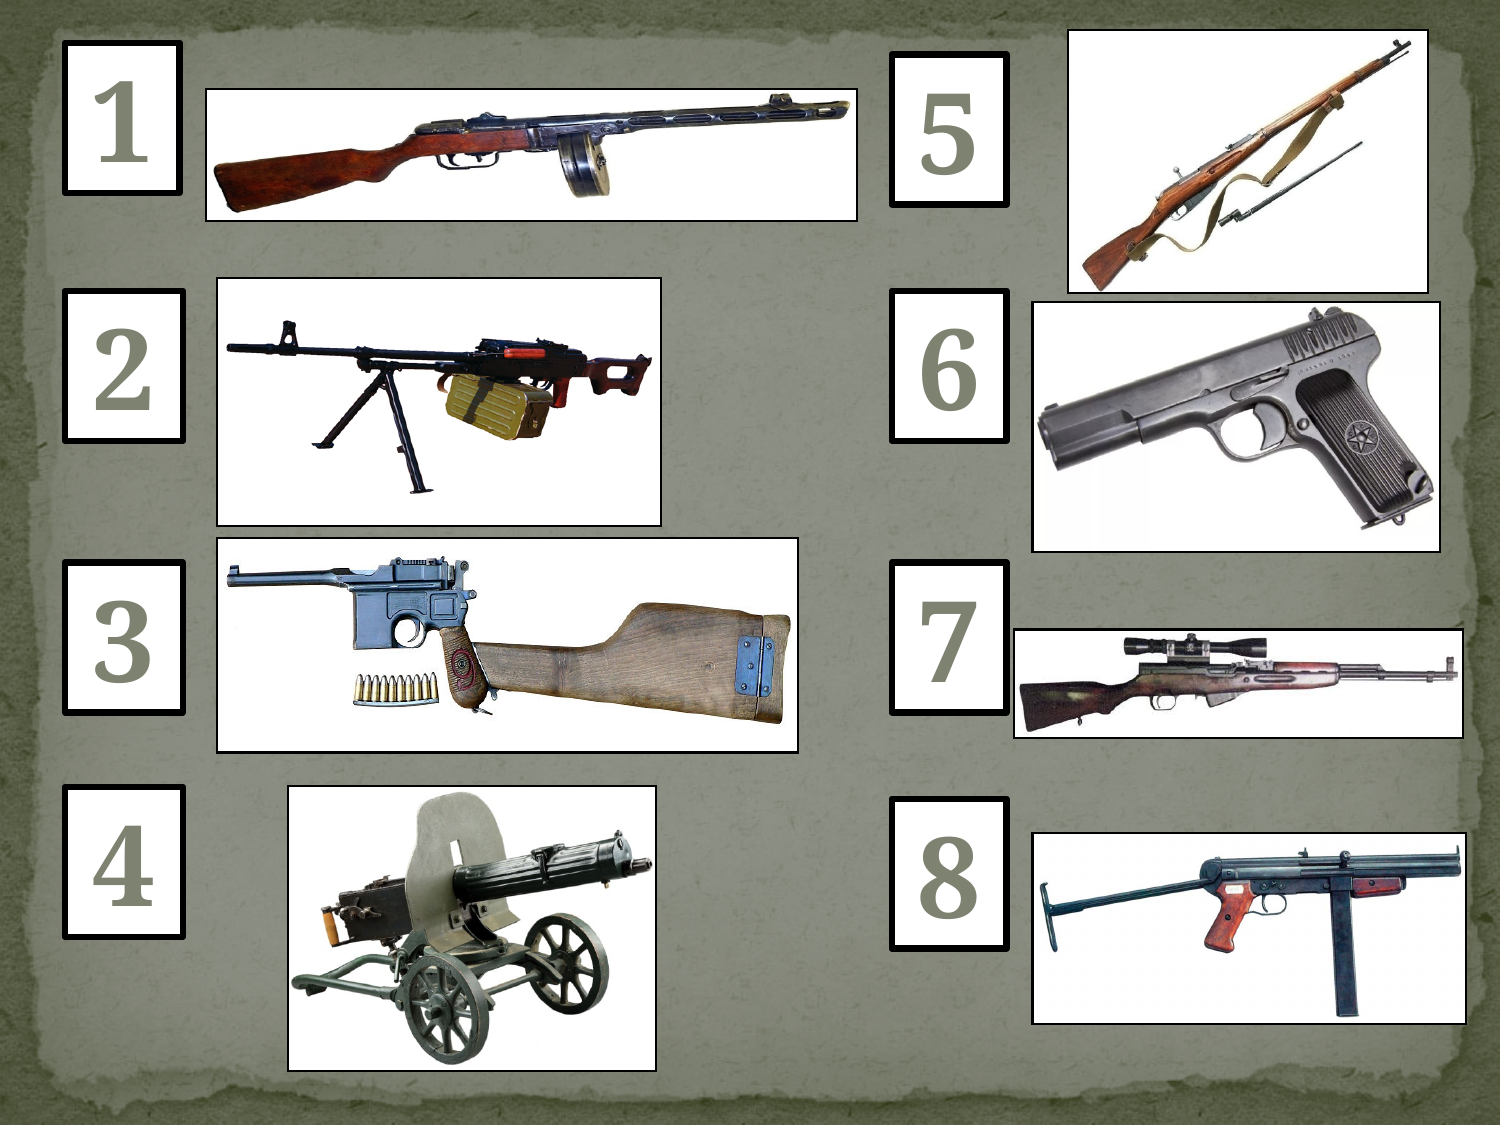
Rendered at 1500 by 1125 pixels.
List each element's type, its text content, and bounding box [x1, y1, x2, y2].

text_box 3 [62, 559, 186, 716]
picture [1033, 302, 1440, 552]
text_box 4 [62, 784, 186, 940]
picture [218, 278, 661, 525]
text_box 7 [889, 559, 1010, 716]
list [209, 92, 855, 218]
text_box 2 [62, 288, 186, 444]
picture [1033, 834, 1467, 1024]
picture [1015, 630, 1463, 738]
text_box 6 [889, 288, 1010, 444]
picture [1068, 30, 1428, 294]
picture [218, 538, 798, 752]
picture [289, 786, 656, 1072]
text_box 5 [889, 51, 1010, 208]
text_box 8 [889, 796, 1010, 952]
text_box 1 [62, 40, 183, 196]
